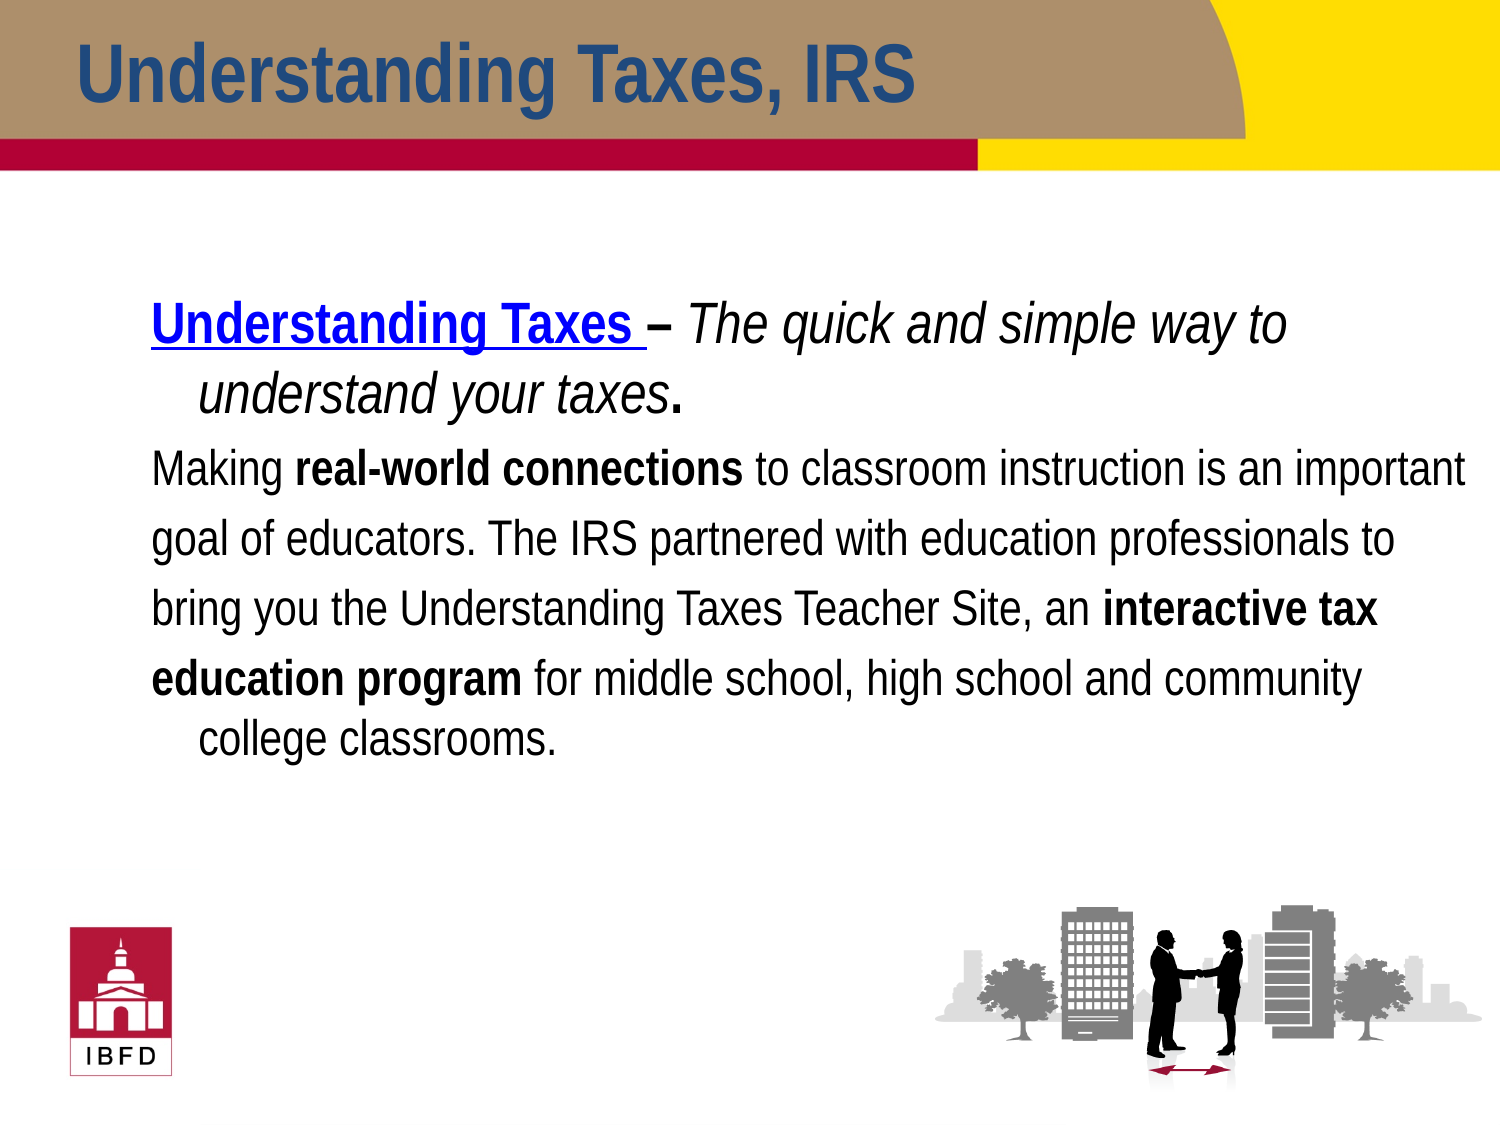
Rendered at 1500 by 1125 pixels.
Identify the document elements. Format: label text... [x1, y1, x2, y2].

list Understanding Taxes – The quick and simple way to understand your taxes. Making real-world connections to classroom instruction is an important goal of educators. The IRS partnered with education professionals to bring you the Understanding Taxes Teacher Site, an interactive tax education program for middle school, high school and community college classrooms. [61, 196, 1500, 906]
title Understanding Taxes, IRS [61, 24, 1200, 114]
picture [0, 0, 1500, 1125]
